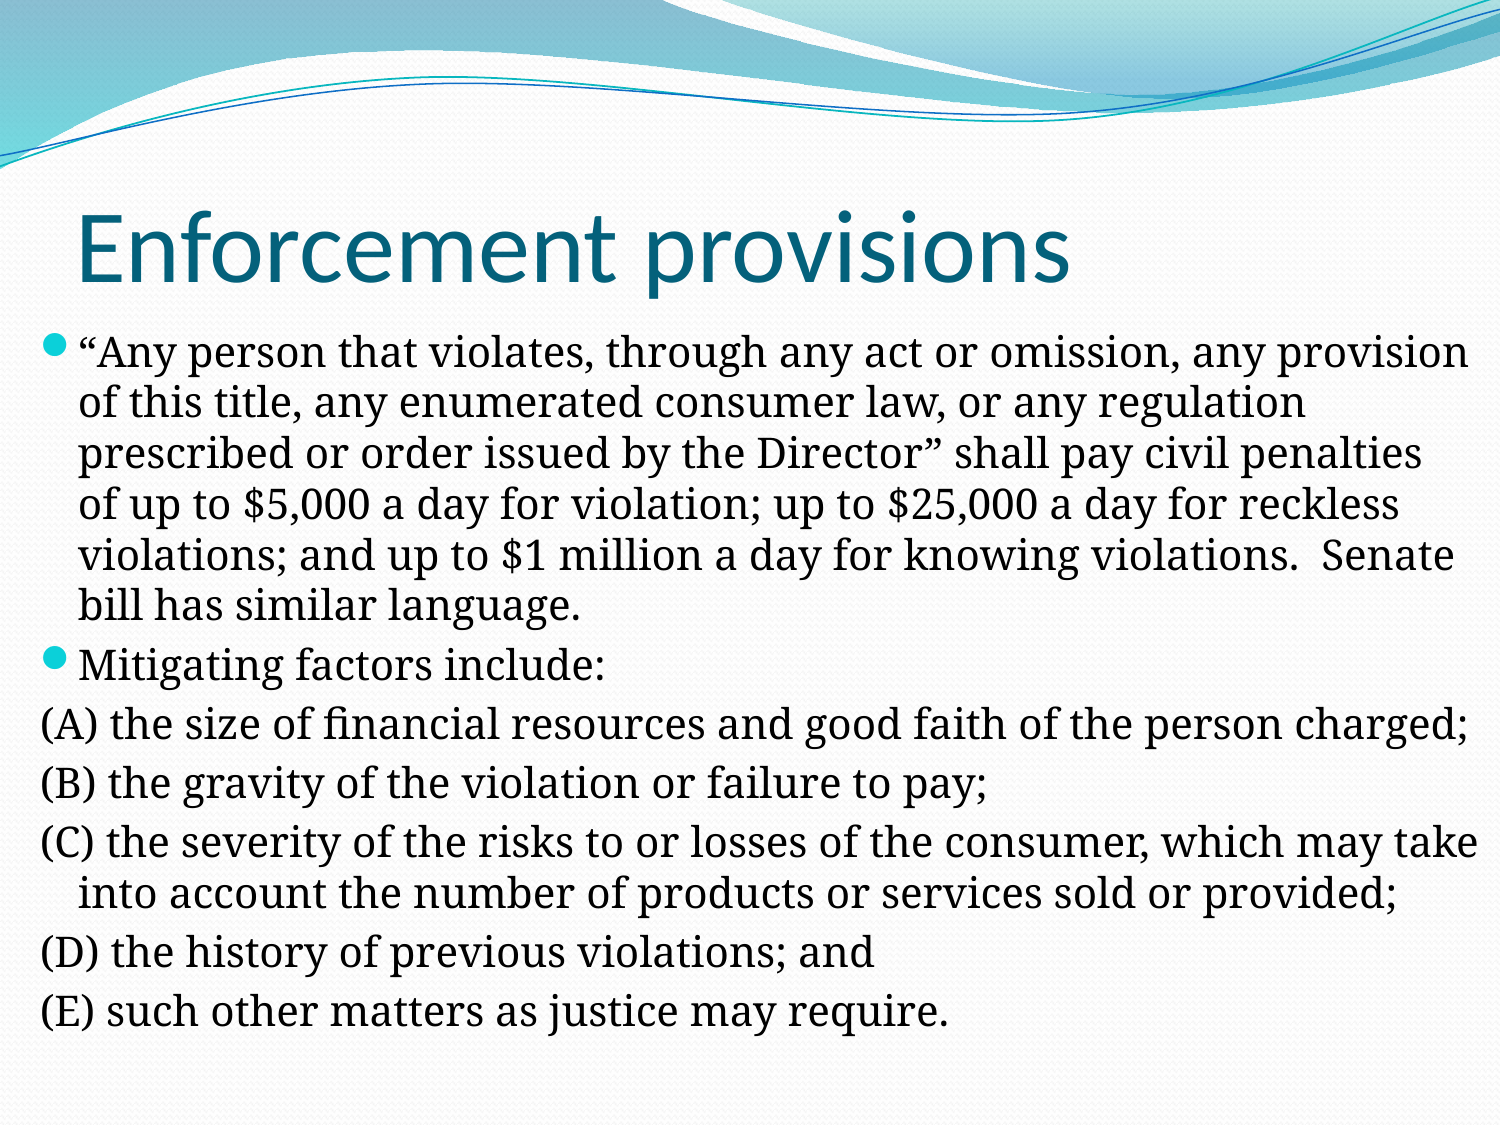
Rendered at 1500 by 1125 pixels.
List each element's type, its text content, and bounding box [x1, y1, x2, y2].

title Enforcement provisions [74, 115, 1426, 304]
list “Any person that violates, through any act or omission, any provision of this title, any enumerated consumer law, or any regulation prescribed or order issued by the Director” shall pay civil penalties of up to $5,000 a day for violation; up to $25,000 a day for reckless violations; and up to $1 million a day for knowing violations. Senate bill has similar language. Mitigating factors include: (A) the size of financial resources and good faith of the person charged; (B) the gravity of the violation or failure to pay; (C) the severity of the risks to or losses of the consumer, which may take into account the number of products or services sold or provided; (D) the history of previous violations; and (E) such other matters as justice may require. [24, 317, 1500, 1125]
